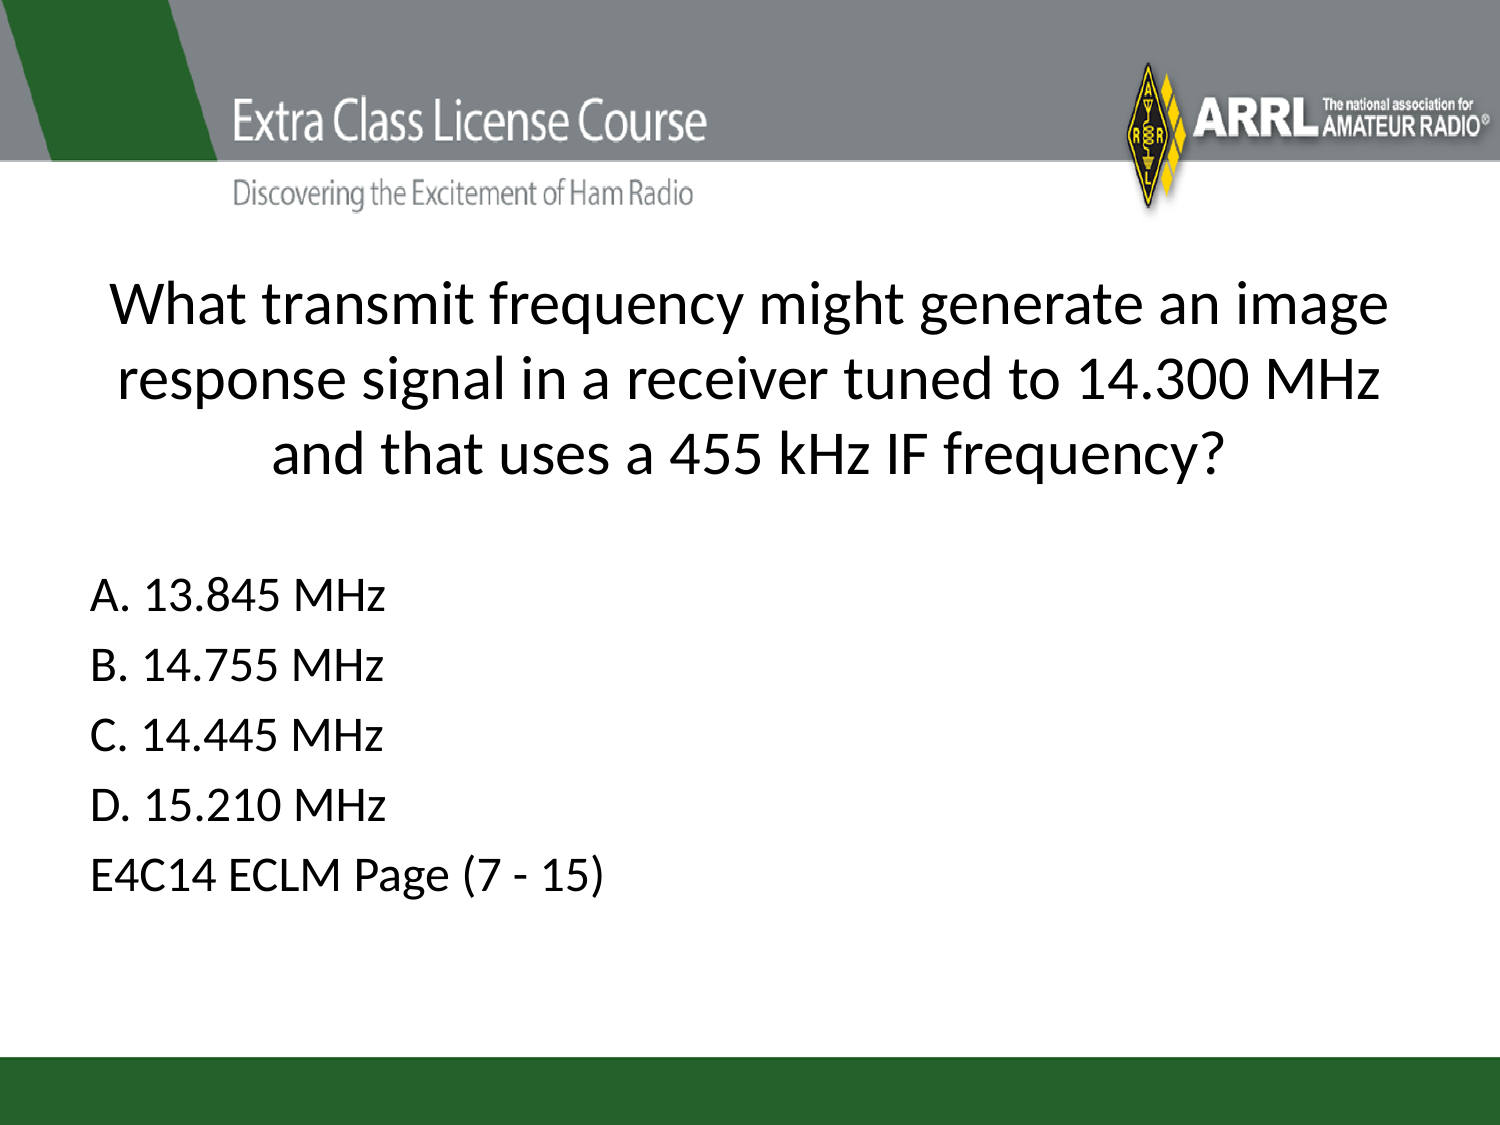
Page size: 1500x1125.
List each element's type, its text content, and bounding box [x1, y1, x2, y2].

list A. 13.845 MHz B. 14.755 MHz C. 14.445 MHz D. 15.210 MHz E4C14 ECLM Page (7 - 15) [75, 554, 1425, 942]
title What transmit frequency might generate an image response signal in a receiver tuned to 14.300 MHz and that uses a 455 kHz IF frequency? [75, 254, 1425, 435]
picture [0, 0, 1500, 1125]
